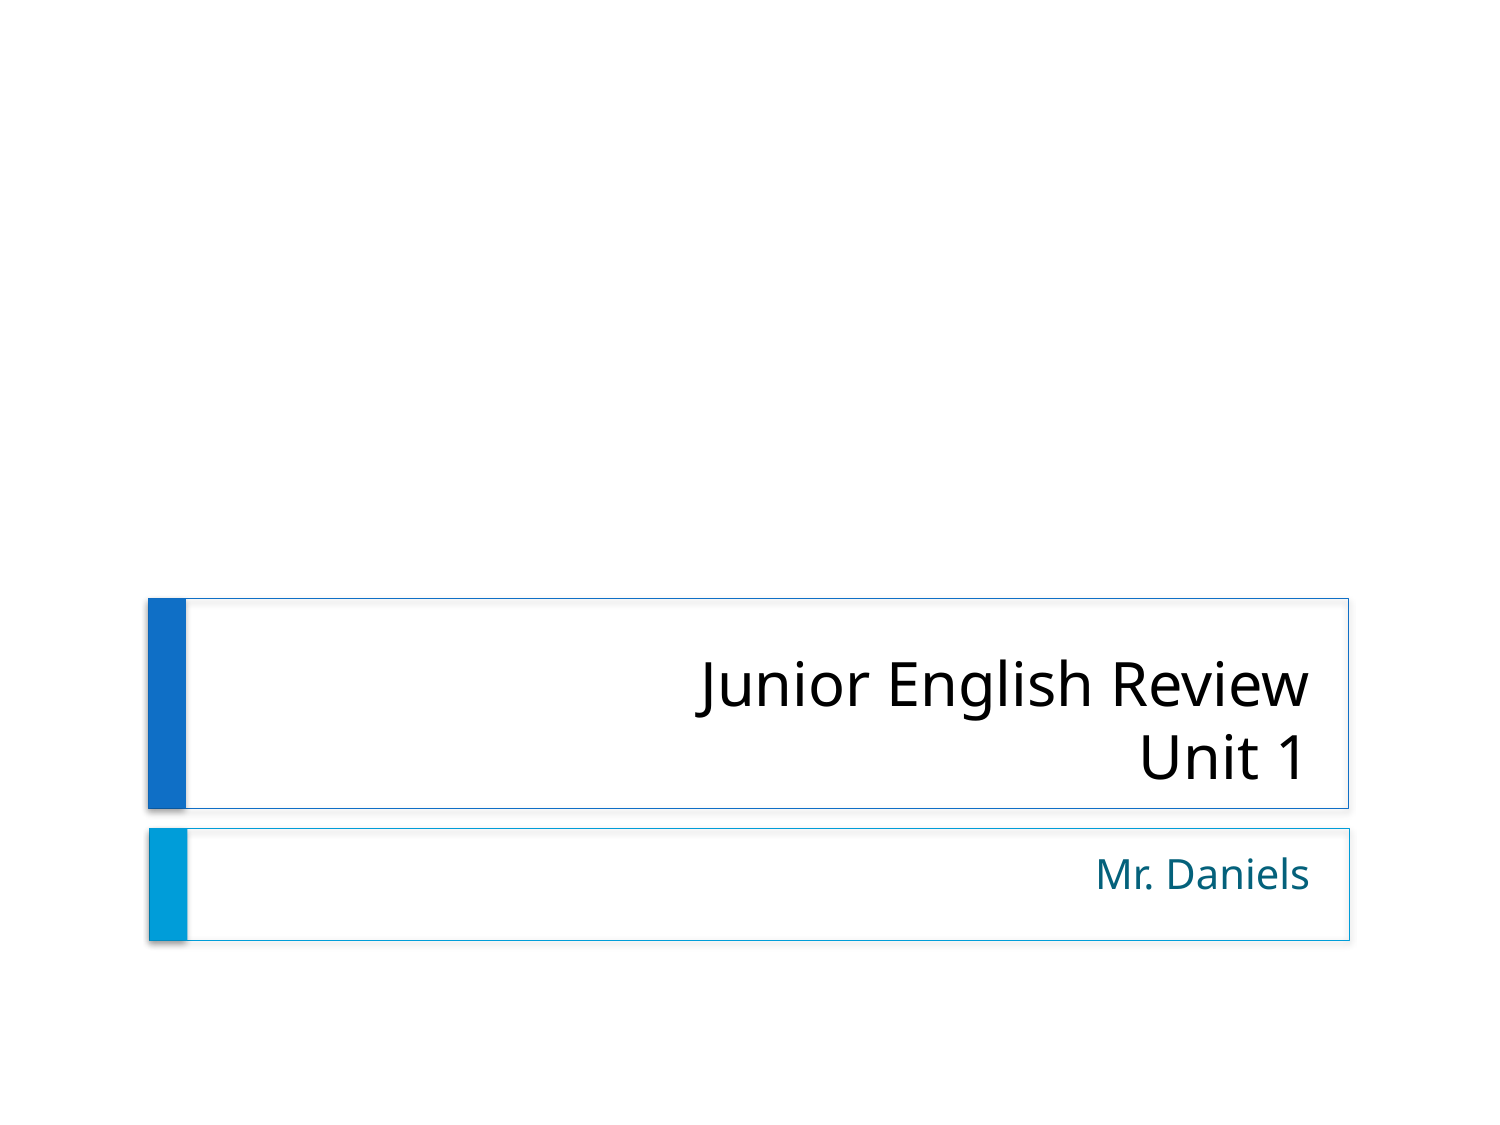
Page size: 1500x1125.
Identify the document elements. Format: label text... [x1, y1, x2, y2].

subtitle Mr. Daniels [200, 840, 1325, 929]
title Junior English Review Unit 1 [200, 637, 1325, 800]
